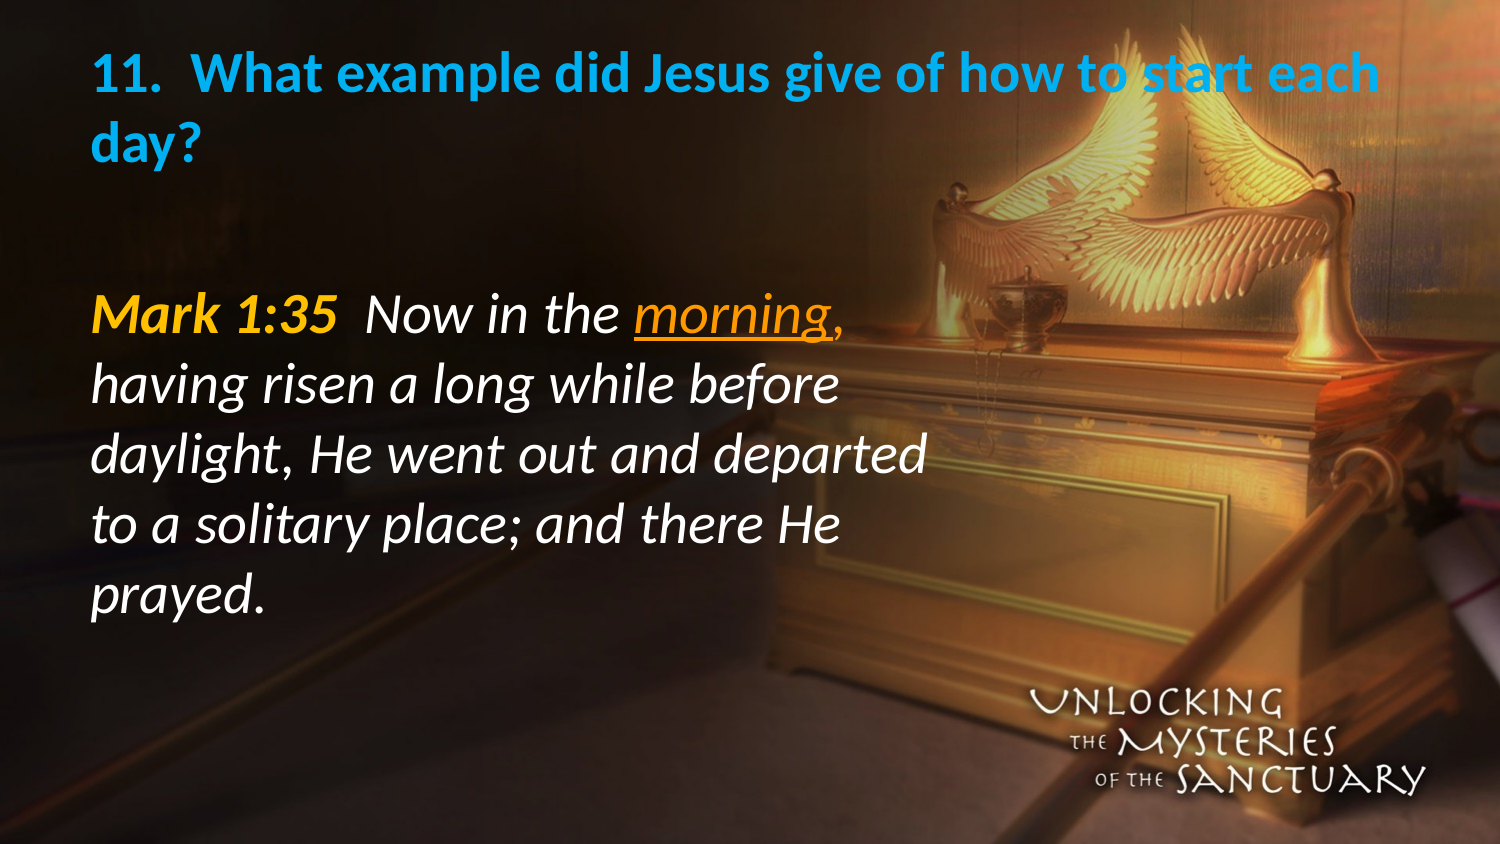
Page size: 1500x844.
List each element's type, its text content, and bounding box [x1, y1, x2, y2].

title 11. What example did Jesus give of how to start each day? [75, 33, 1425, 175]
picture [0, 0, 1500, 844]
list Mark 1:35 Now in the morning, having risen a long while before daylight, He went out and departed to a solitary place; and there He prayed. [75, 267, 946, 754]
